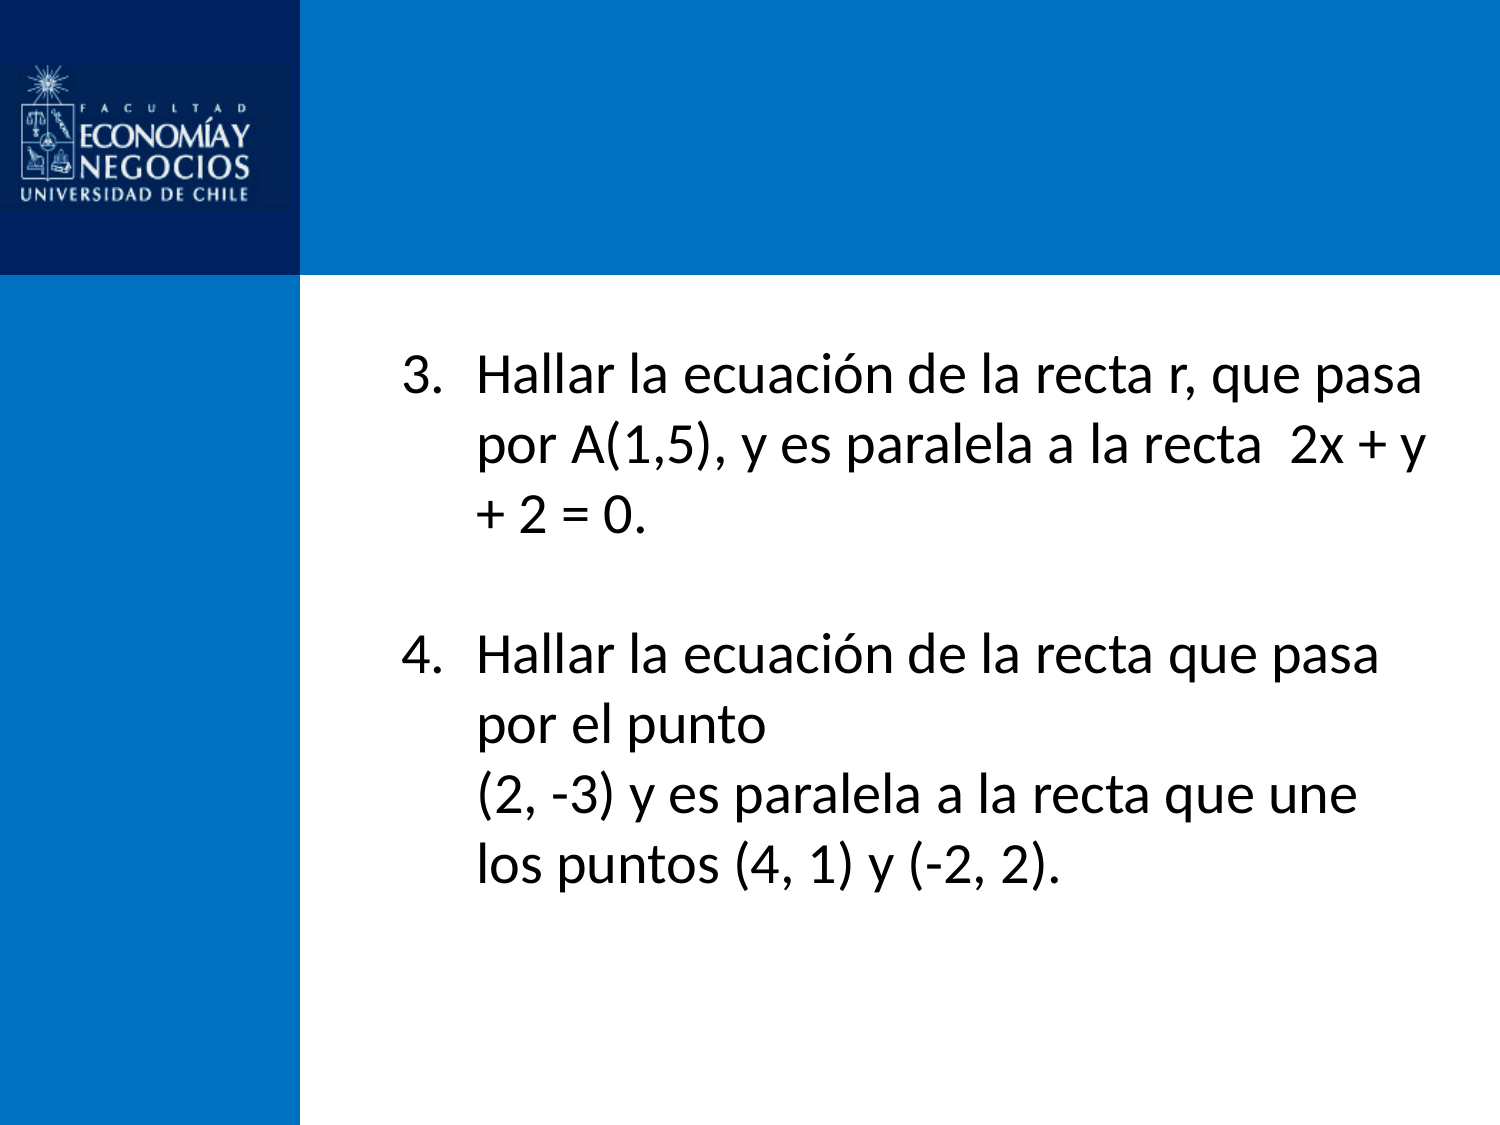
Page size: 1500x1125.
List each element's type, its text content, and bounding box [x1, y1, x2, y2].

text_box 3. Hallar la ecuación de la recta r, que pasa por A(1,5), y es paralela a la recta 2x + y + 2 = 0. Hallar la ecuación de la recta que pasa por el punto (2, -3) y es paralela a la recta que une los puntos (4, 1) y (-2, 2). [386, 328, 1453, 1003]
picture [0, 64, 290, 211]
